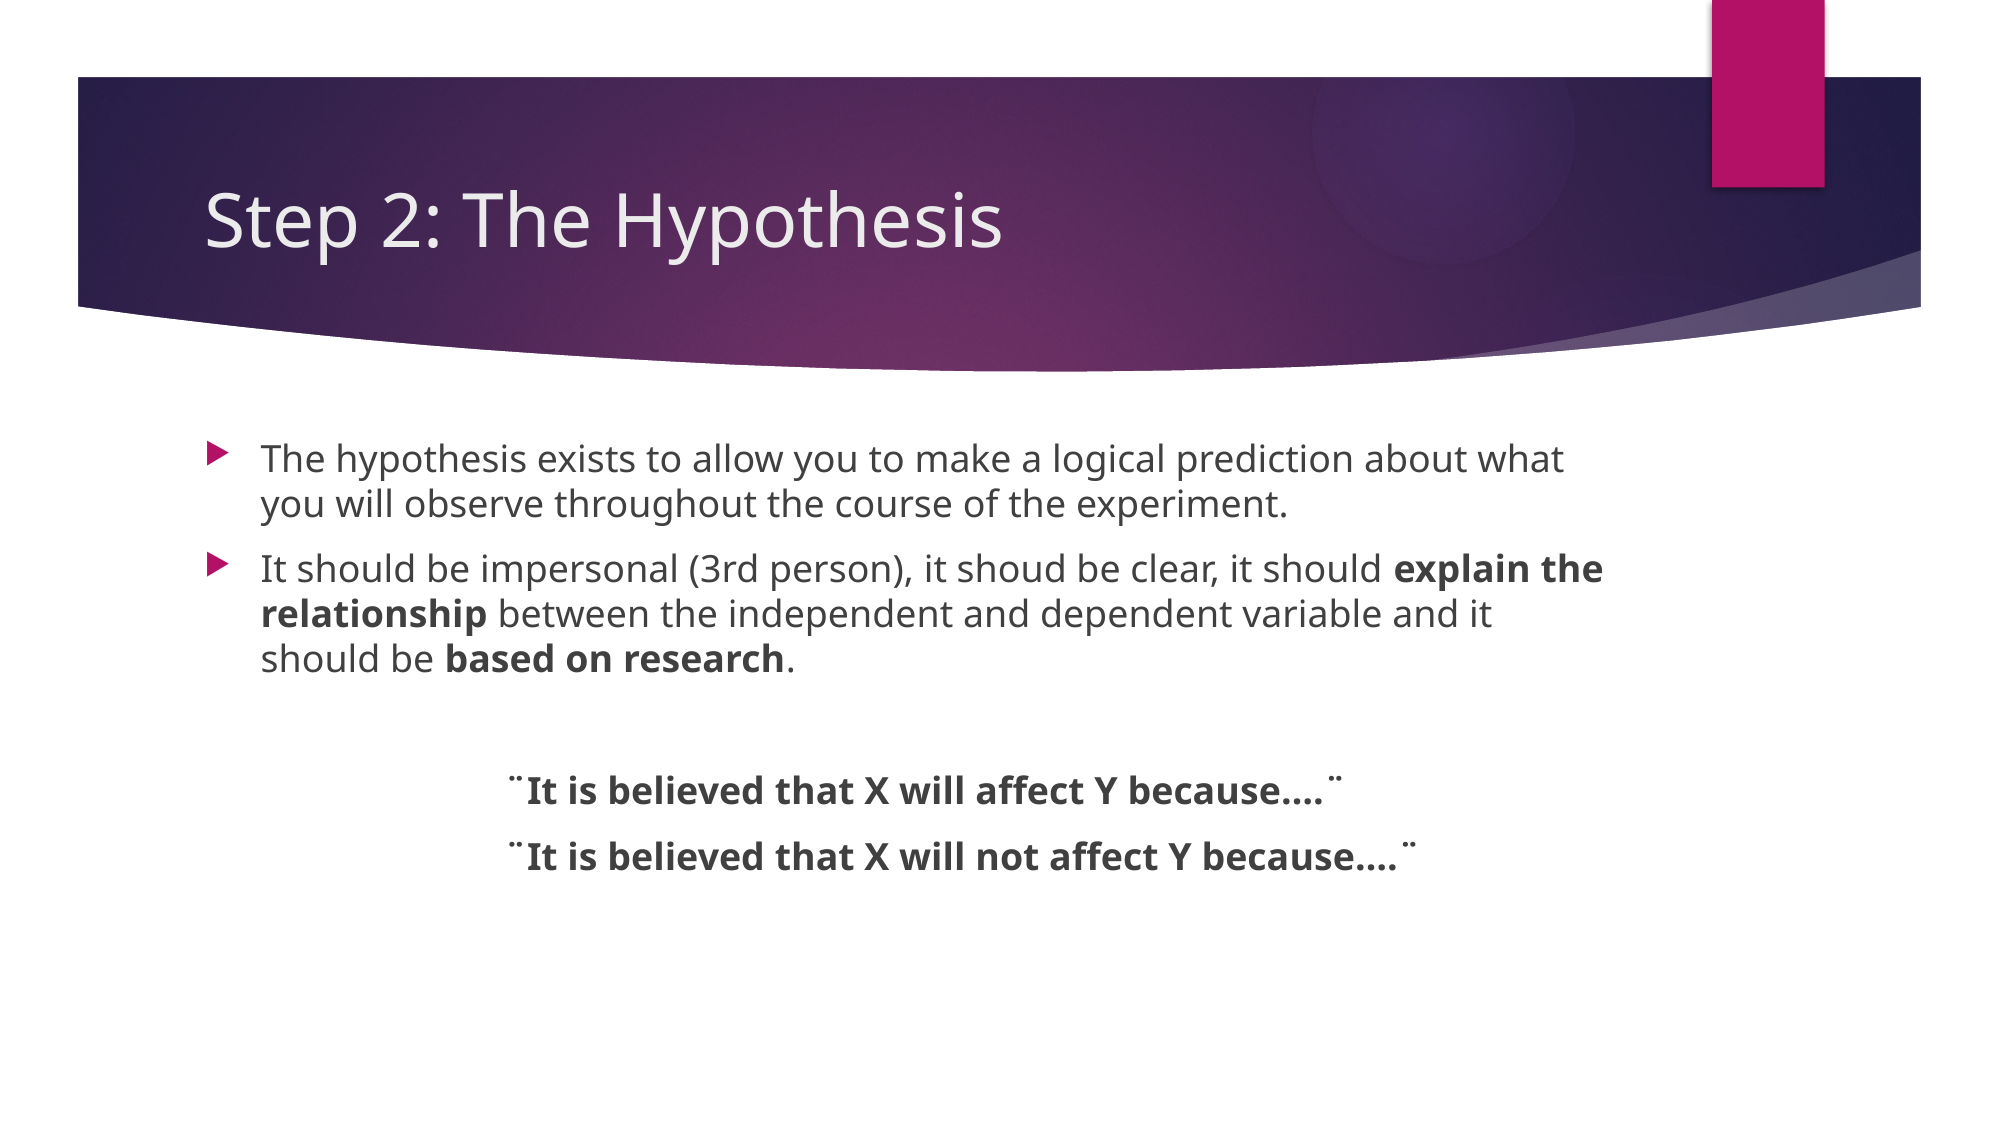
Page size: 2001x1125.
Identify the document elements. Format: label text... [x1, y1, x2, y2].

title Step 2: The Hypothesis [189, 159, 1627, 276]
list The hypothesis exists to allow you to make a logical prediction about what you will observe throughout the course of the experiment. It should be impersonal (3rd person), it shoud be clear, it should explain the relationship between the independent and dependent variable and it should be based on research. ¨It is believed that X will affect Y because….¨ ¨It is believed that X will not affect Y because….¨ [189, 427, 1638, 988]
